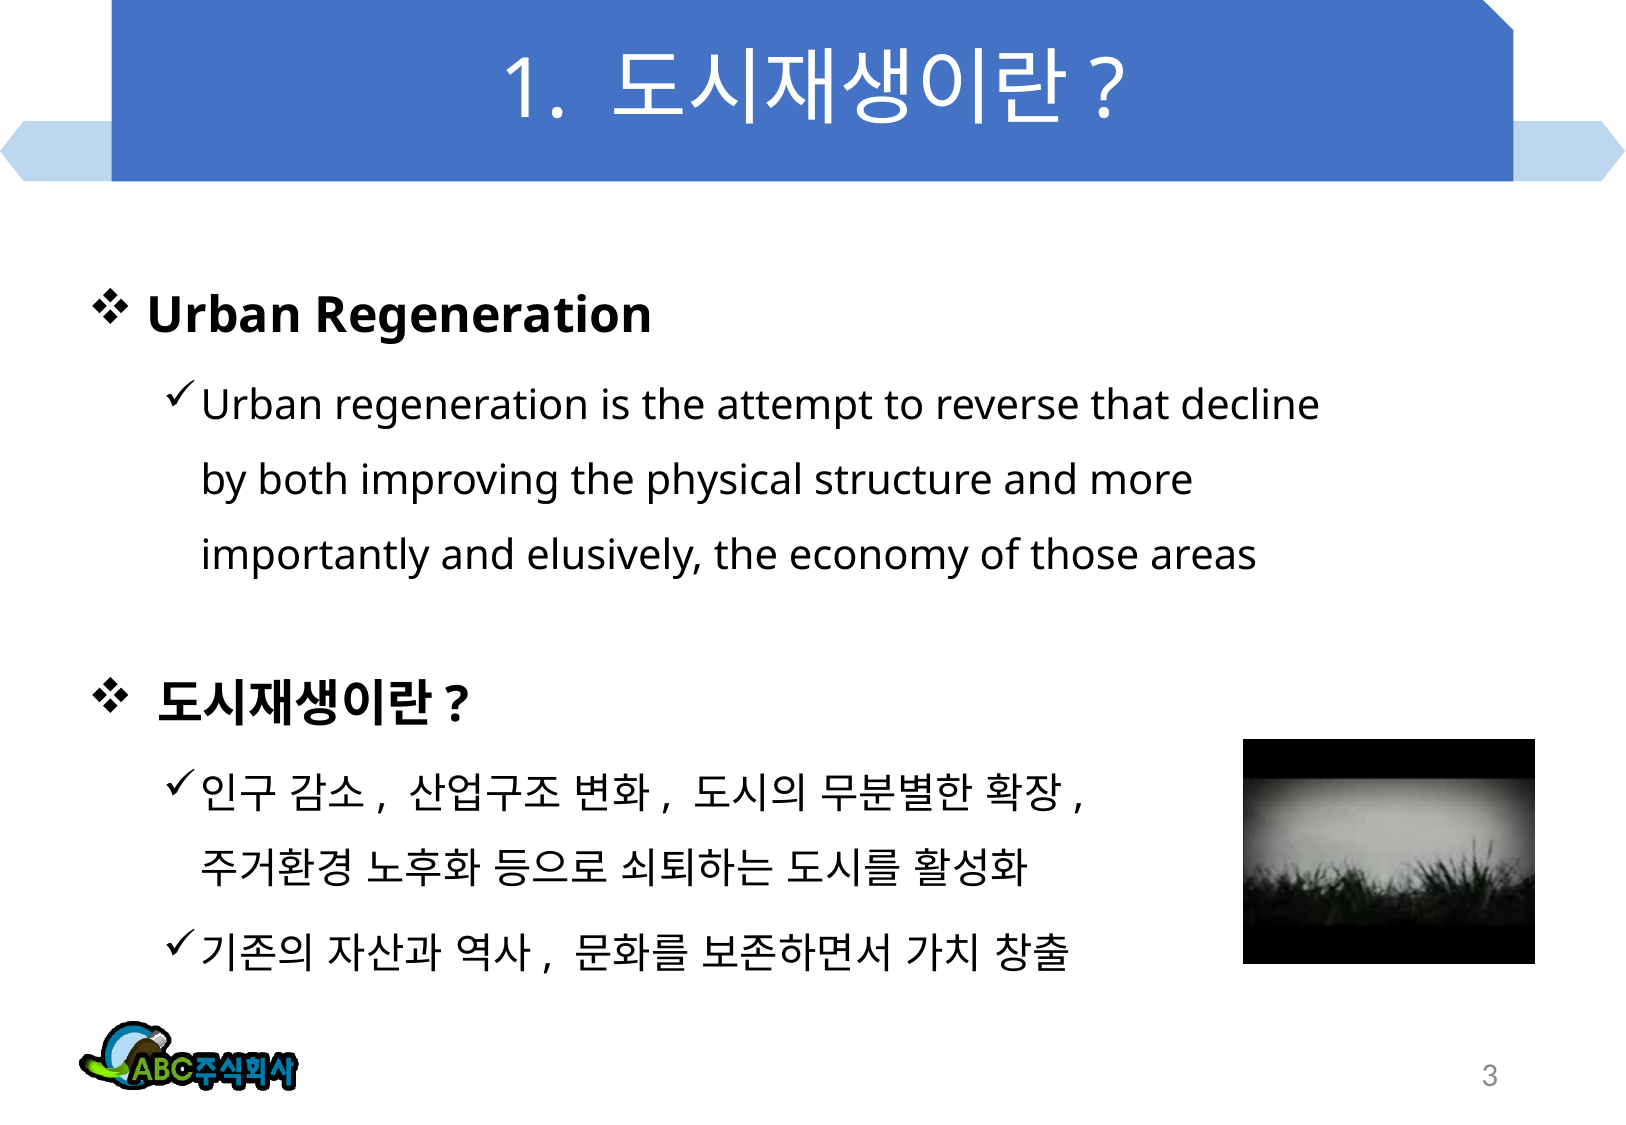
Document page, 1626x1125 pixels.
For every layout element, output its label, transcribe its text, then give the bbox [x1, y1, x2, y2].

slide_number 3 [1147, 1042, 1514, 1103]
list Urban Regeneration Urban regeneration is the attempt to reverse that decline by both improving the physical structure and more importantly and elusively, the economy of those areas [73, 244, 1357, 612]
text_box 도시재생이란? 인구 감소, 산업구조 변화, 도시의 무분별한 확장, 주거환경 노후화 등으로 쇠퇴하는 도시를 활성화 기존의 자산과 역사, 문화를 보존하면서 가치 창출 [73, 633, 1228, 1001]
title 1. 도시재생이란? [0, 0, 1625, 182]
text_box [1242, 738, 1536, 965]
picture [69, 1013, 305, 1096]
